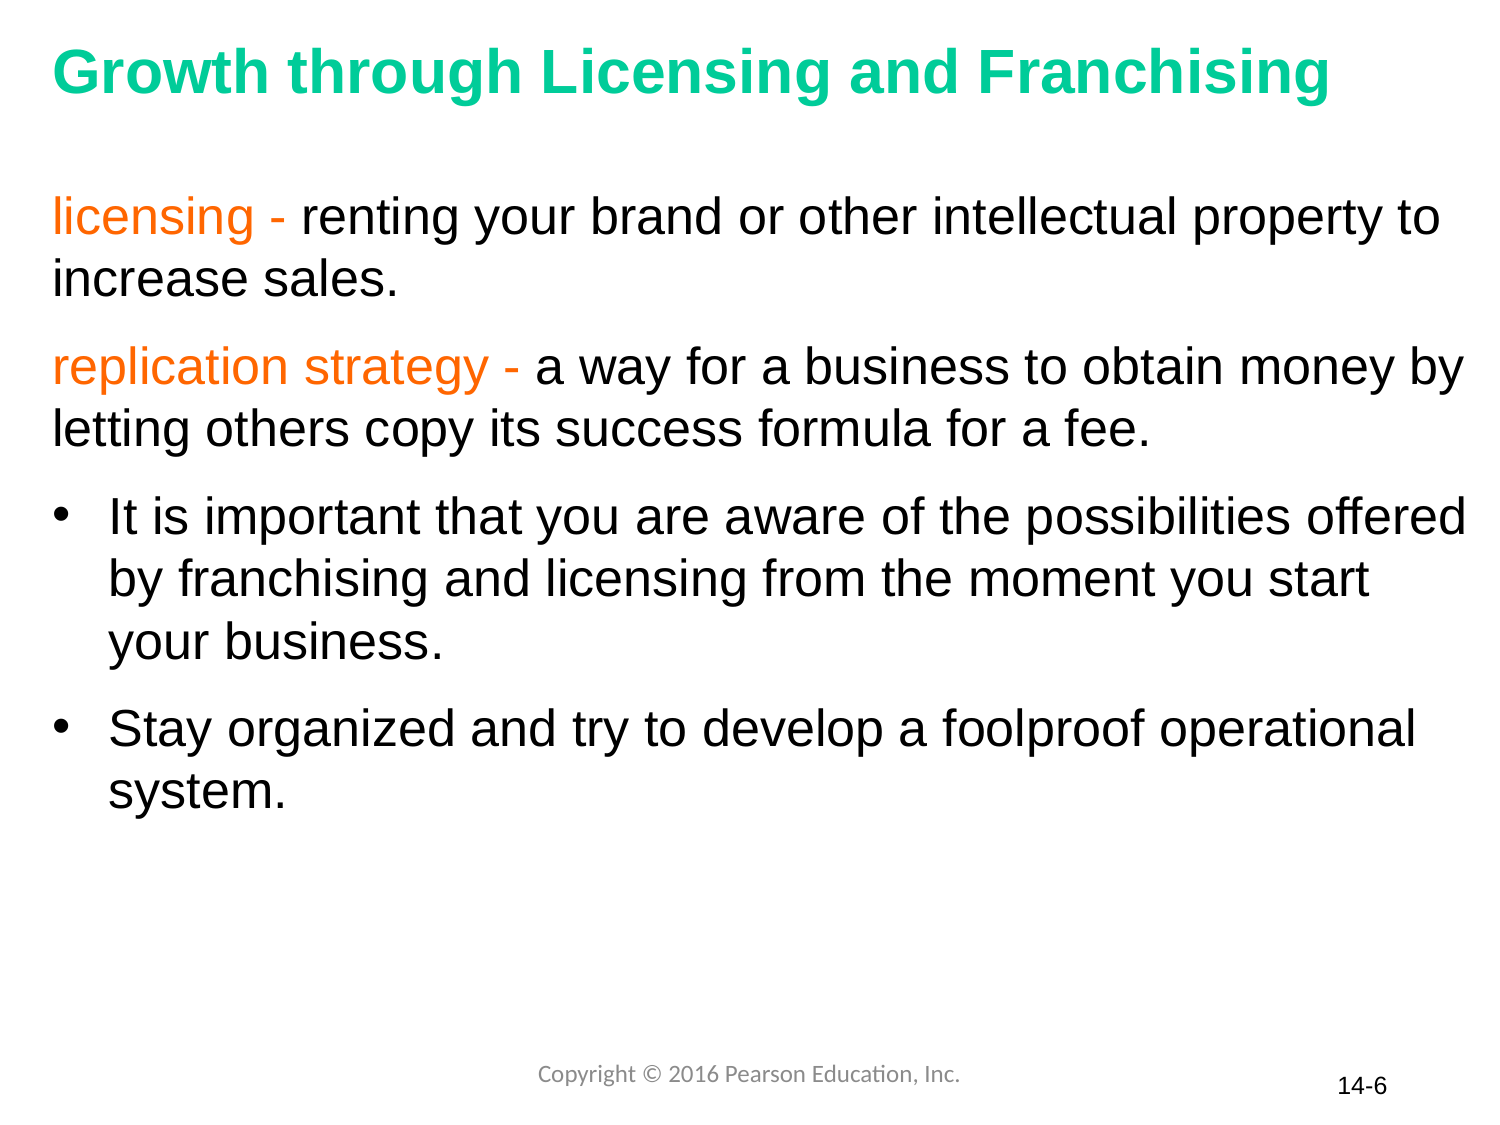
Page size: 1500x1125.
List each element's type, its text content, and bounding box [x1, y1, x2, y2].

list licensing - renting your brand or other intellectual property to increase sales. replication strategy - a way for a business to obtain money by letting others copy its success formula for a fee. It is important that you are aware of the possibilities offered by franchising and licensing from the moment you start your business. Stay organized and try to develop a foolproof operational system. [37, 174, 1500, 1100]
title Growth through Licensing and Franchising [37, 0, 1388, 163]
footer Copyright © 2016 Pearson Education, Inc. [512, 1042, 988, 1103]
